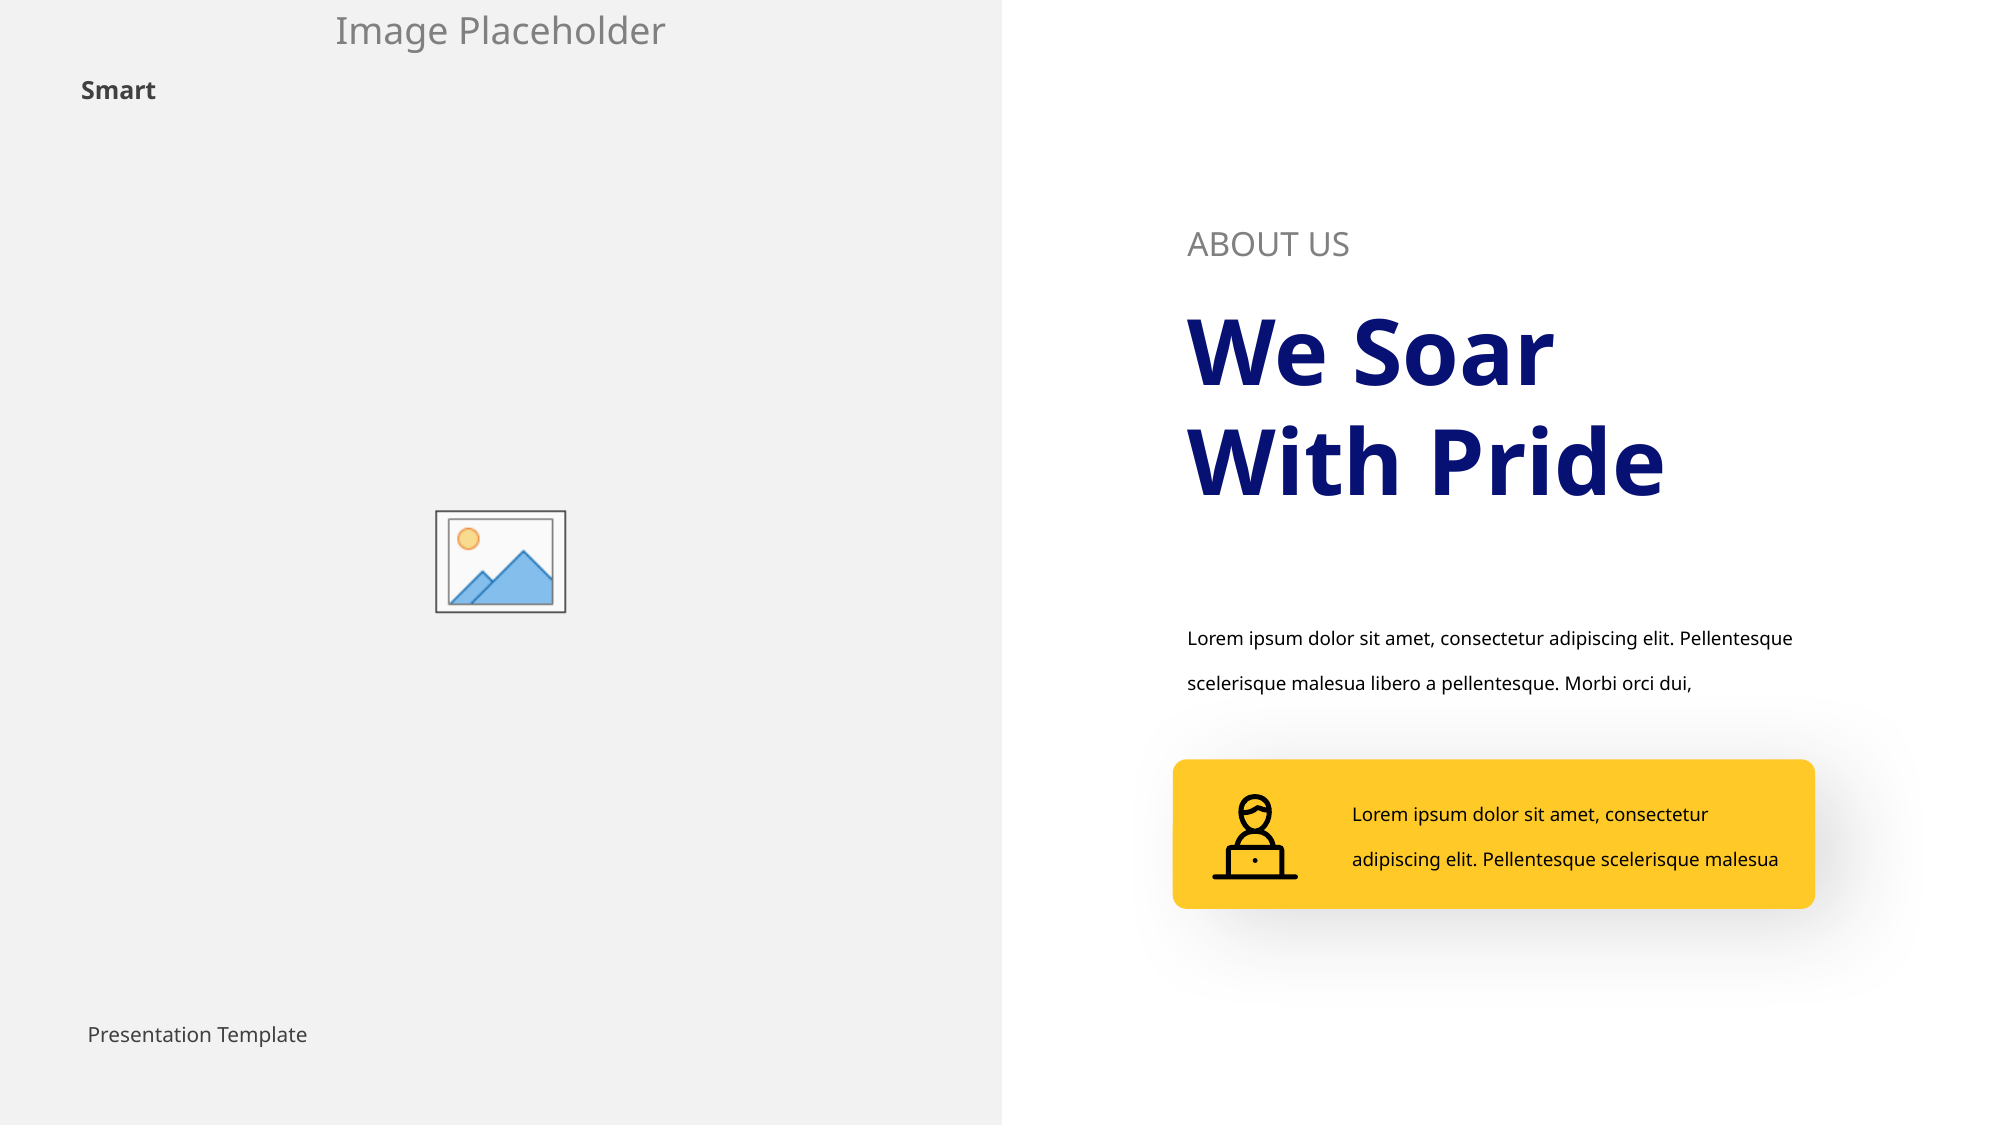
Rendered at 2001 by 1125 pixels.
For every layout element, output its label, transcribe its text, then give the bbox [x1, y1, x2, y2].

picture [0, 0, 1003, 1125]
text_box We Soar With Pride [1172, 286, 1736, 522]
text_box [1212, 794, 1298, 880]
text_box Lorem ipsum dolor sit amet, consectetur adipiscing elit. Pellentesque scelerisque malesua [1337, 773, 1800, 878]
text_box Lorem ipsum dolor sit amet, consectetur adipiscing elit. Pellentesque scelerisque malesua libero a pellentesque. Morbi orci dui, [1172, 596, 1816, 702]
text_box [1171, 758, 1817, 910]
text_box ABOUT US [1172, 216, 1399, 271]
